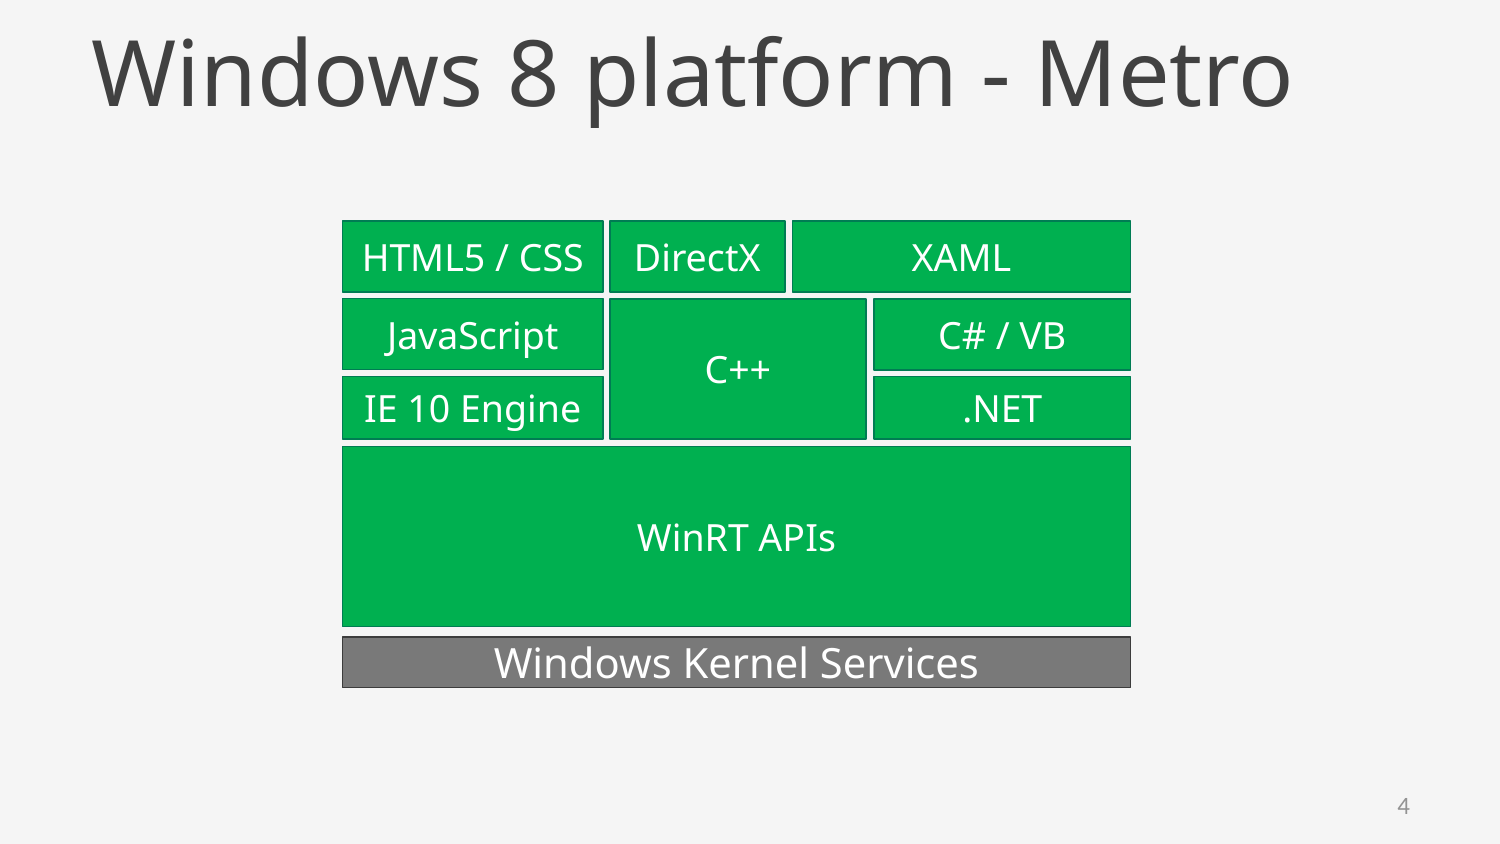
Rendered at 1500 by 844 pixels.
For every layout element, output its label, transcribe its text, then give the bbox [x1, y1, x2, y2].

text_box IE 10 Engine [342, 376, 604, 440]
text_box DirectX [609, 221, 785, 293]
text_box WinRT APIs [342, 446, 1131, 627]
text_box JavaScript [342, 298, 604, 370]
text_box XAML [792, 221, 1131, 293]
text_box C# / VB [874, 298, 1131, 370]
title Windows 8 platform - Metro [76, 0, 1424, 141]
text_box HTML5 / CSS [342, 221, 604, 293]
slide_number 4 [1316, 782, 1425, 827]
text_box Windows Kernel Services [342, 636, 1131, 688]
text_box C++ [609, 298, 867, 440]
text_box .NET [874, 376, 1131, 440]
